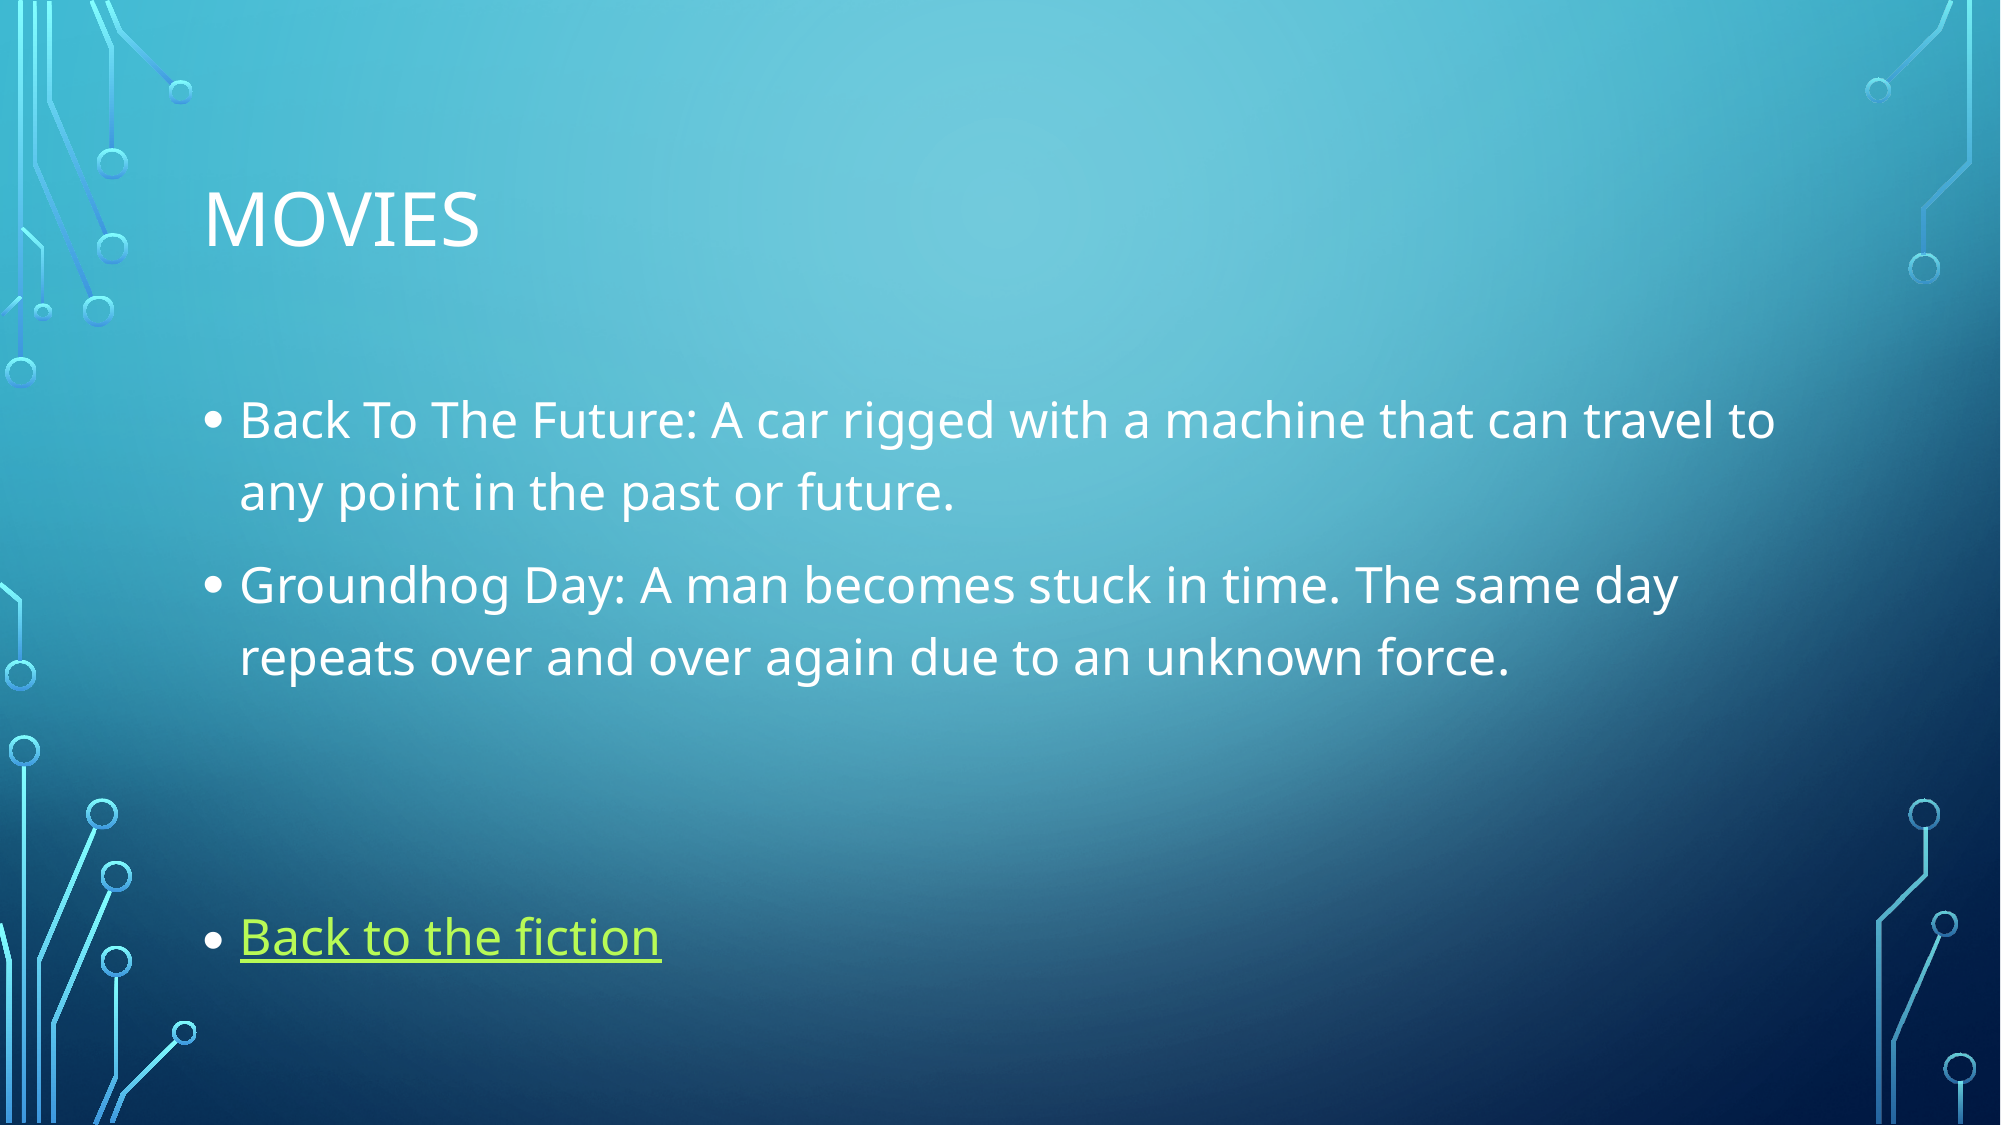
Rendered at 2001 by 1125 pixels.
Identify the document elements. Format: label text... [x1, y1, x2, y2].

title Movies [187, 101, 1813, 344]
list Back To The Future: A car rigged with a machine that can travel to any point in the past or future. Groundhog Day: A man becomes stuck in time. The same day repeats over and over again due to an unknown force. Back to the fiction [187, 369, 1813, 950]
